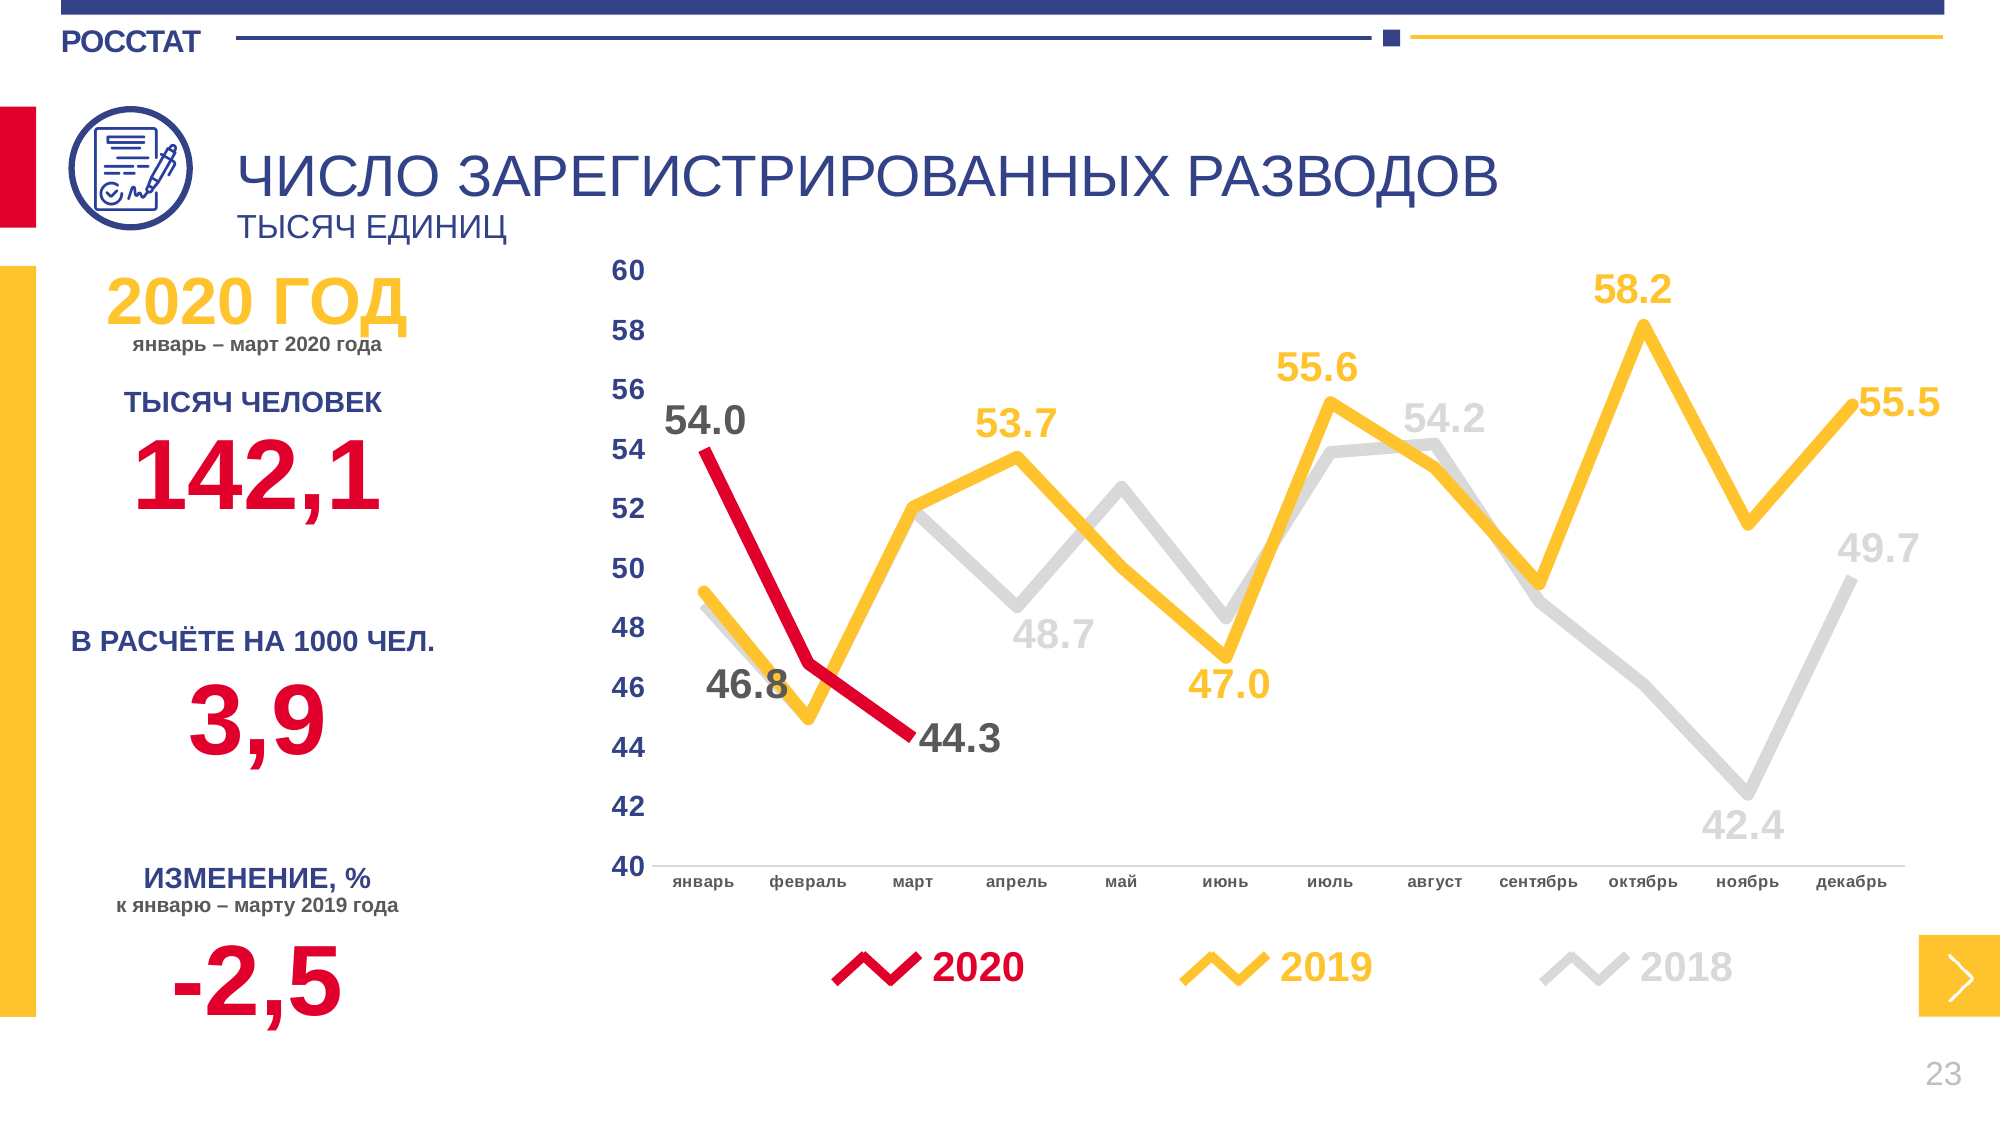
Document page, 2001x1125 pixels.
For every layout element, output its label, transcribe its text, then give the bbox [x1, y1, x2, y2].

text_box ТЫСЯЧ ЧЕЛОВЕК [67, 375, 448, 426]
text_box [834, 954, 920, 983]
text_box 3,9 [120, 647, 395, 775]
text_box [1182, 954, 1268, 983]
slide_number 23 [1527, 1042, 1978, 1103]
text_box январь – март 2020 года [117, 322, 397, 363]
text_box В РАСЧЁТЕ НА 1000 ЧЕЛ. [51, 624, 464, 664]
text_box 2018 [1616, 932, 1757, 998]
text_box 2020 ГОД [42, 267, 473, 329]
text_box 142,1 [113, 426, 401, 514]
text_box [236, 29, 1943, 116]
text_box ИЗМЕНЕНИЕ, % [113, 861, 401, 884]
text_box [1918, 934, 2000, 1017]
list ЧИСЛО ЗАРЕГИСТРИРОВАННЫХ РАЗВОДОВ ТЫСЯЧ ЕДИНИЦ [221, 130, 1983, 213]
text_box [71, 109, 190, 228]
text_box -2,5 [115, 925, 400, 1017]
text_box 2020 [908, 932, 1049, 998]
text_box к январю – марту 2019 года [101, 884, 414, 925]
text_box 2019 [1256, 932, 1397, 998]
chart [536, 248, 1949, 913]
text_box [1542, 954, 1628, 983]
